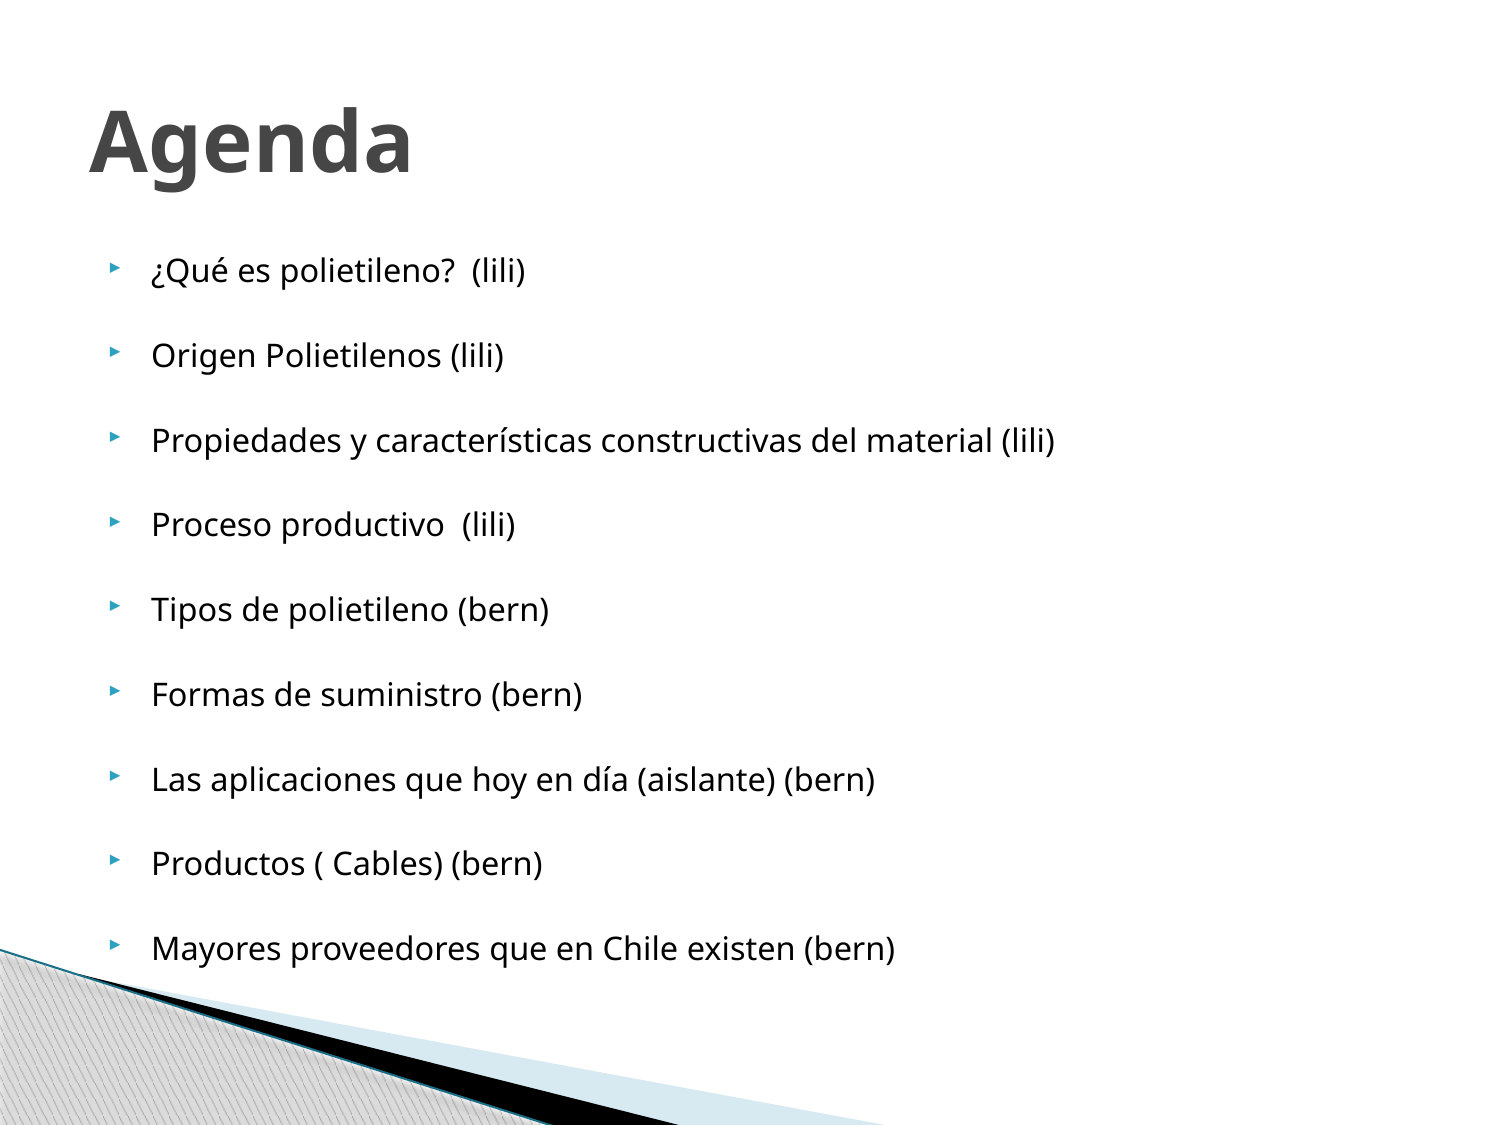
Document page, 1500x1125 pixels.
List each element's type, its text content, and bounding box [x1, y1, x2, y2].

title Agenda [75, 45, 1425, 233]
list ¿Qué es polietileno? (lili) Origen Polietilenos (lili) Propiedades y características constructivas del material (lili) Proceso productivo (lili) Tipos de polietileno (bern) Formas de suministro (bern) Las aplicaciones que hoy en día (aislante) (bern) Productos ( Cables) (bern) Mayores proveedores que en Chile existen (bern) [75, 243, 1425, 986]
